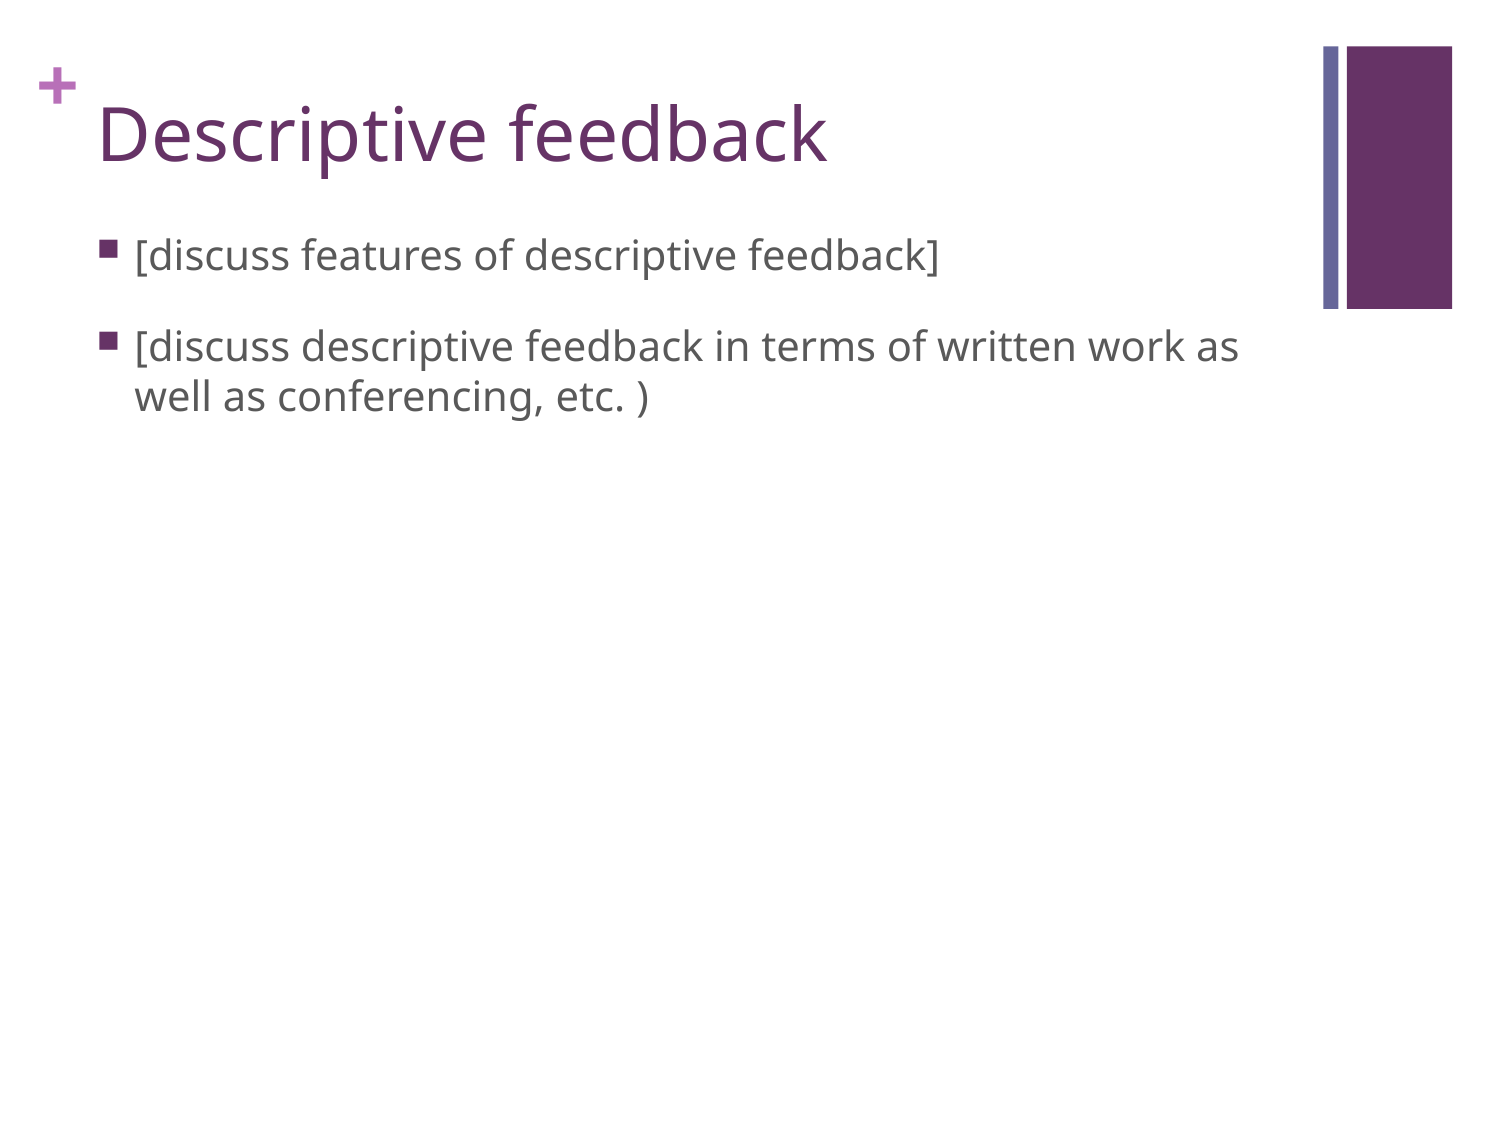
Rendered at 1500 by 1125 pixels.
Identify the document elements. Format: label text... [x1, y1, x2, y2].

title Descriptive feedback [81, 79, 1322, 220]
list [discuss features of descriptive feedback] [discuss descriptive feedback in terms of written work as well as conferencing, etc. ) [81, 220, 1322, 1005]
